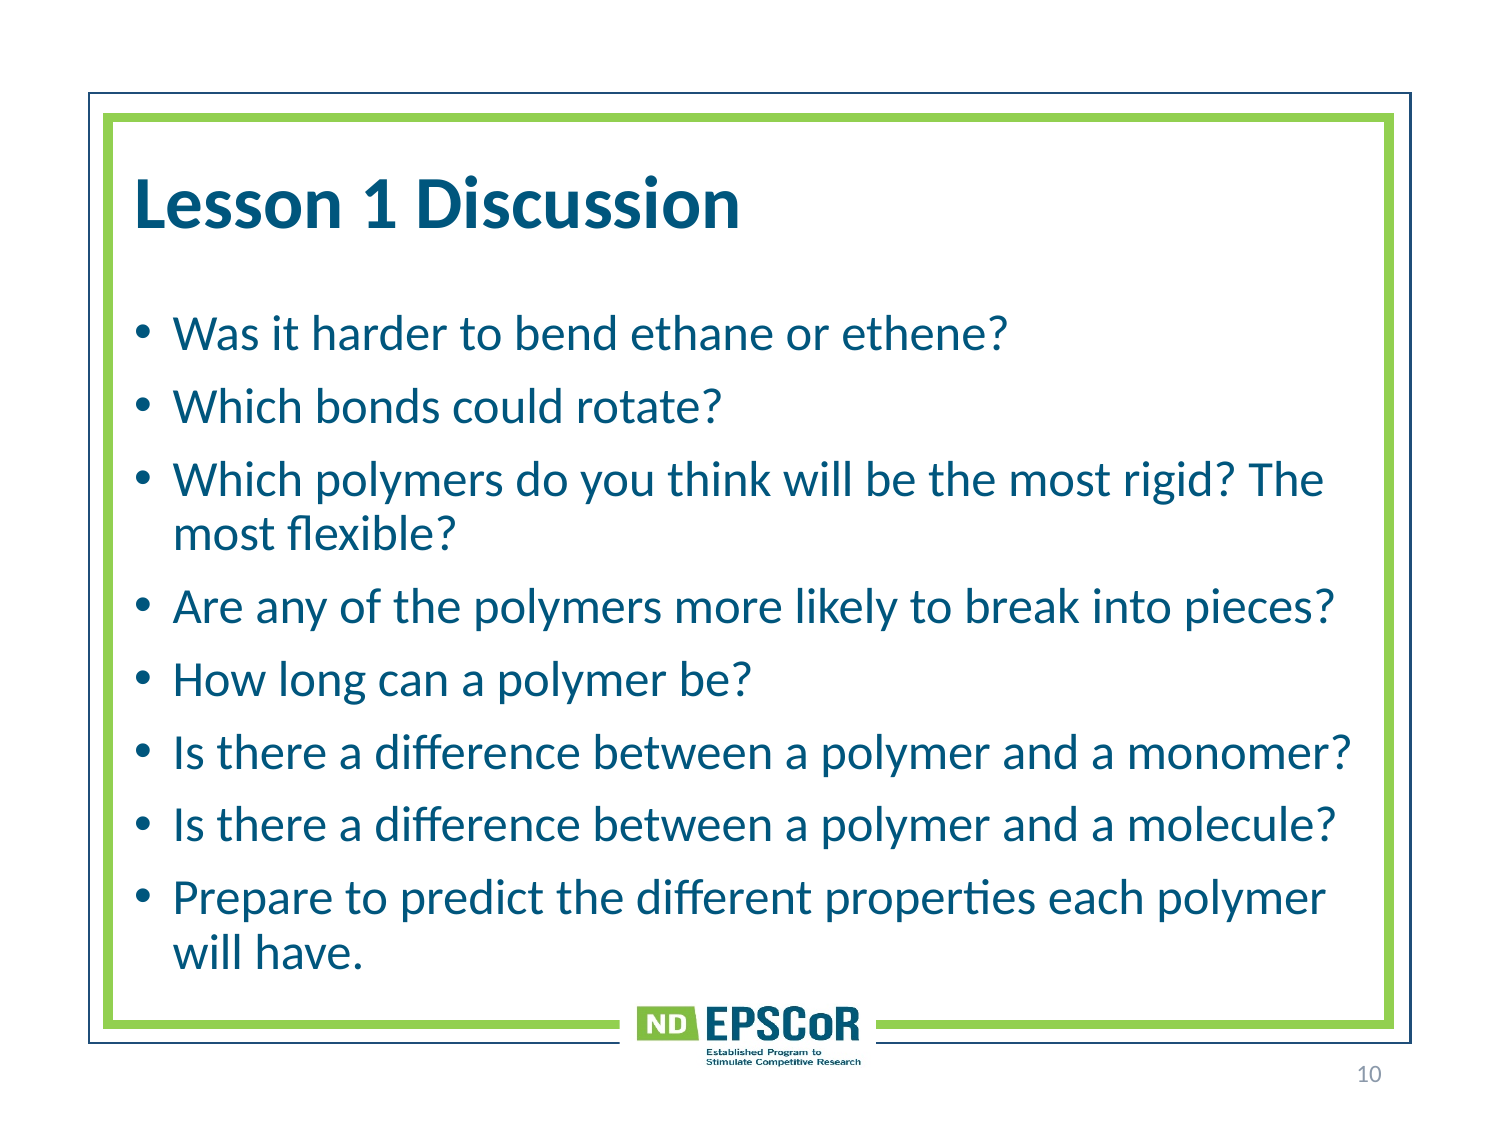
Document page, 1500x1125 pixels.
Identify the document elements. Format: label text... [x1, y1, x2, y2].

picture [740, 1014, 747, 1023]
title Lesson 1 Discussion [119, 131, 1377, 278]
picture [619, 1014, 876, 1068]
picture [844, 1014, 851, 1021]
slide_number 10 [1059, 1042, 1397, 1103]
picture [817, 1018, 825, 1035]
list Was it harder to bend ethane or ethene? Which bonds could rotate? Which polymers do you think will be the most rigid? The most flexible? Are any of the polymers more likely to break into pieces? How long can a polymer be? Is there a difference between a polymer and a monomer? Is there a difference between a polymer and a molecule? Prepare to predict the different properties each polymer will have. [119, 299, 1377, 1014]
